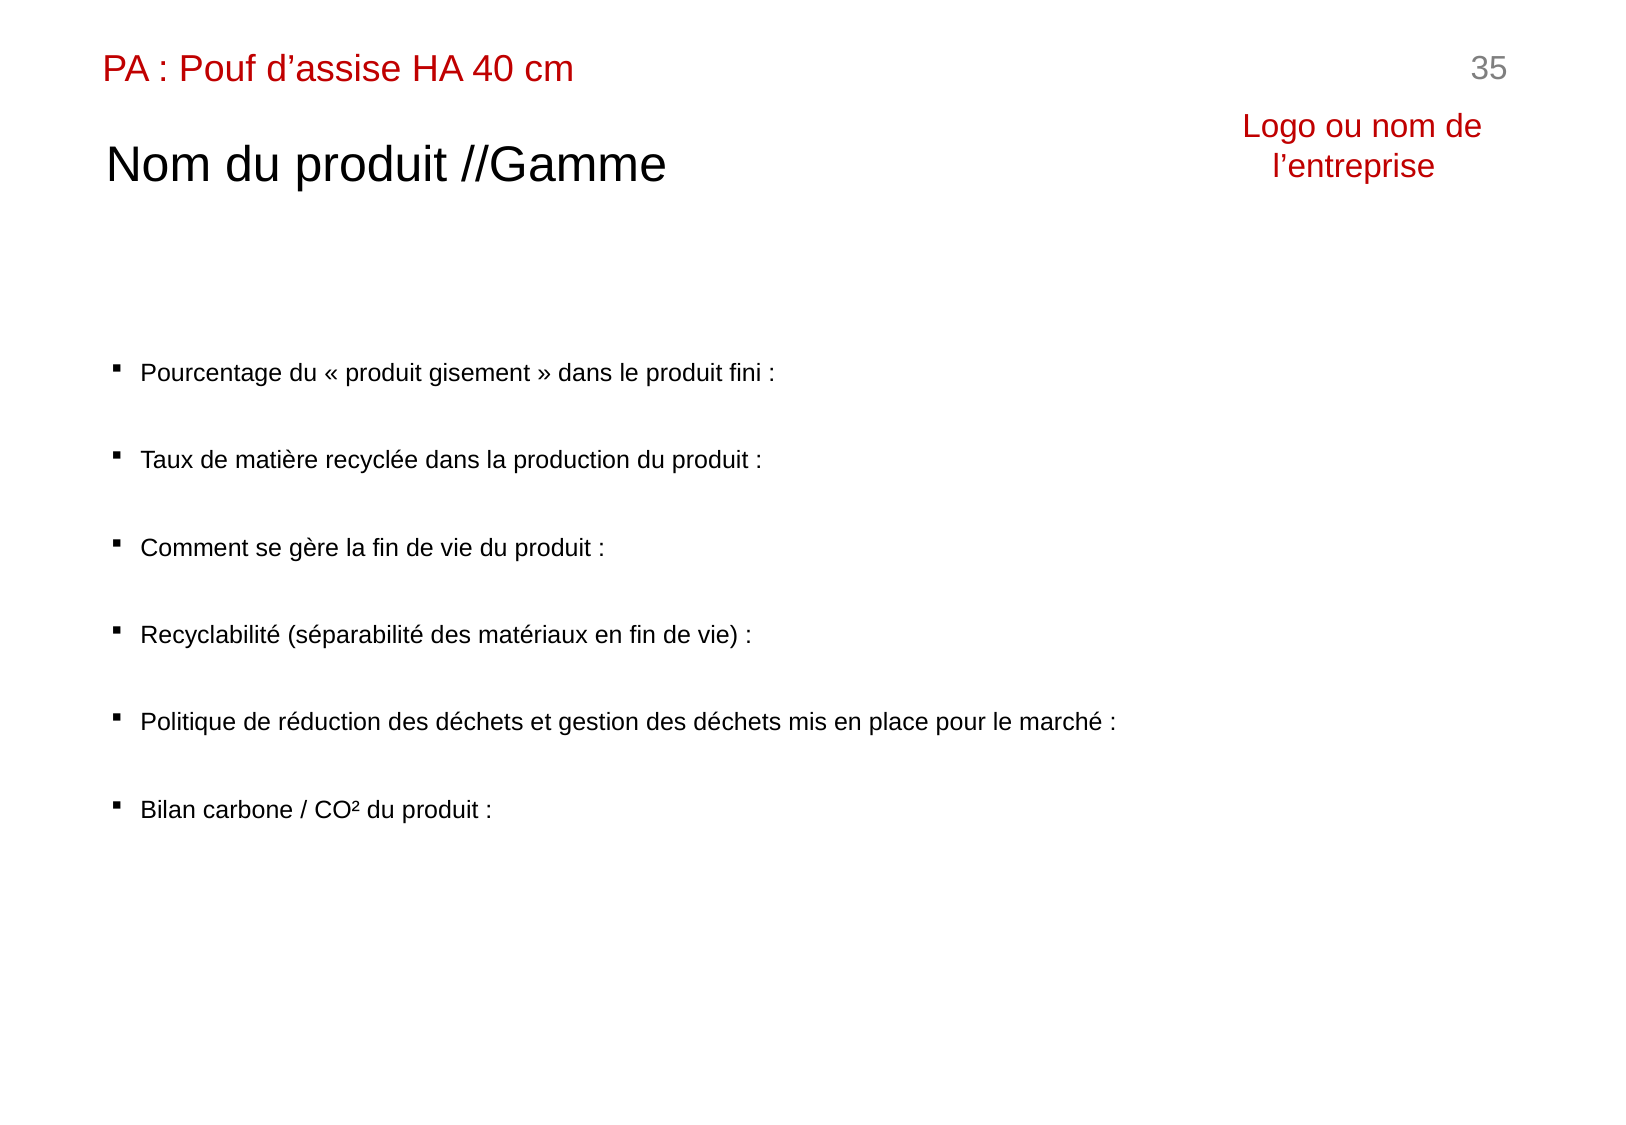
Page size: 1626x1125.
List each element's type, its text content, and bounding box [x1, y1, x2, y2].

text_box Logo ou nom de l’entreprise [1141, 91, 1567, 197]
title PA : Pouf d’assise HA 40 cm [102, 19, 1426, 109]
list Nom du produit //Gamme [91, 109, 1523, 215]
slide_number 35 [1426, 19, 1523, 91]
text_box Pourcentage du « produit gisement » dans le produit fini : Taux de matière recyclée dans la production du produit : Comment se gère la fin de vie du produit : Recyclabilité (séparabilité des matériaux en fin de vie) : Politique de réduction des déchets et gestion des déchets mis en place pour le marché : Bilan carbone / CO² du produit : [81, 304, 1333, 1067]
